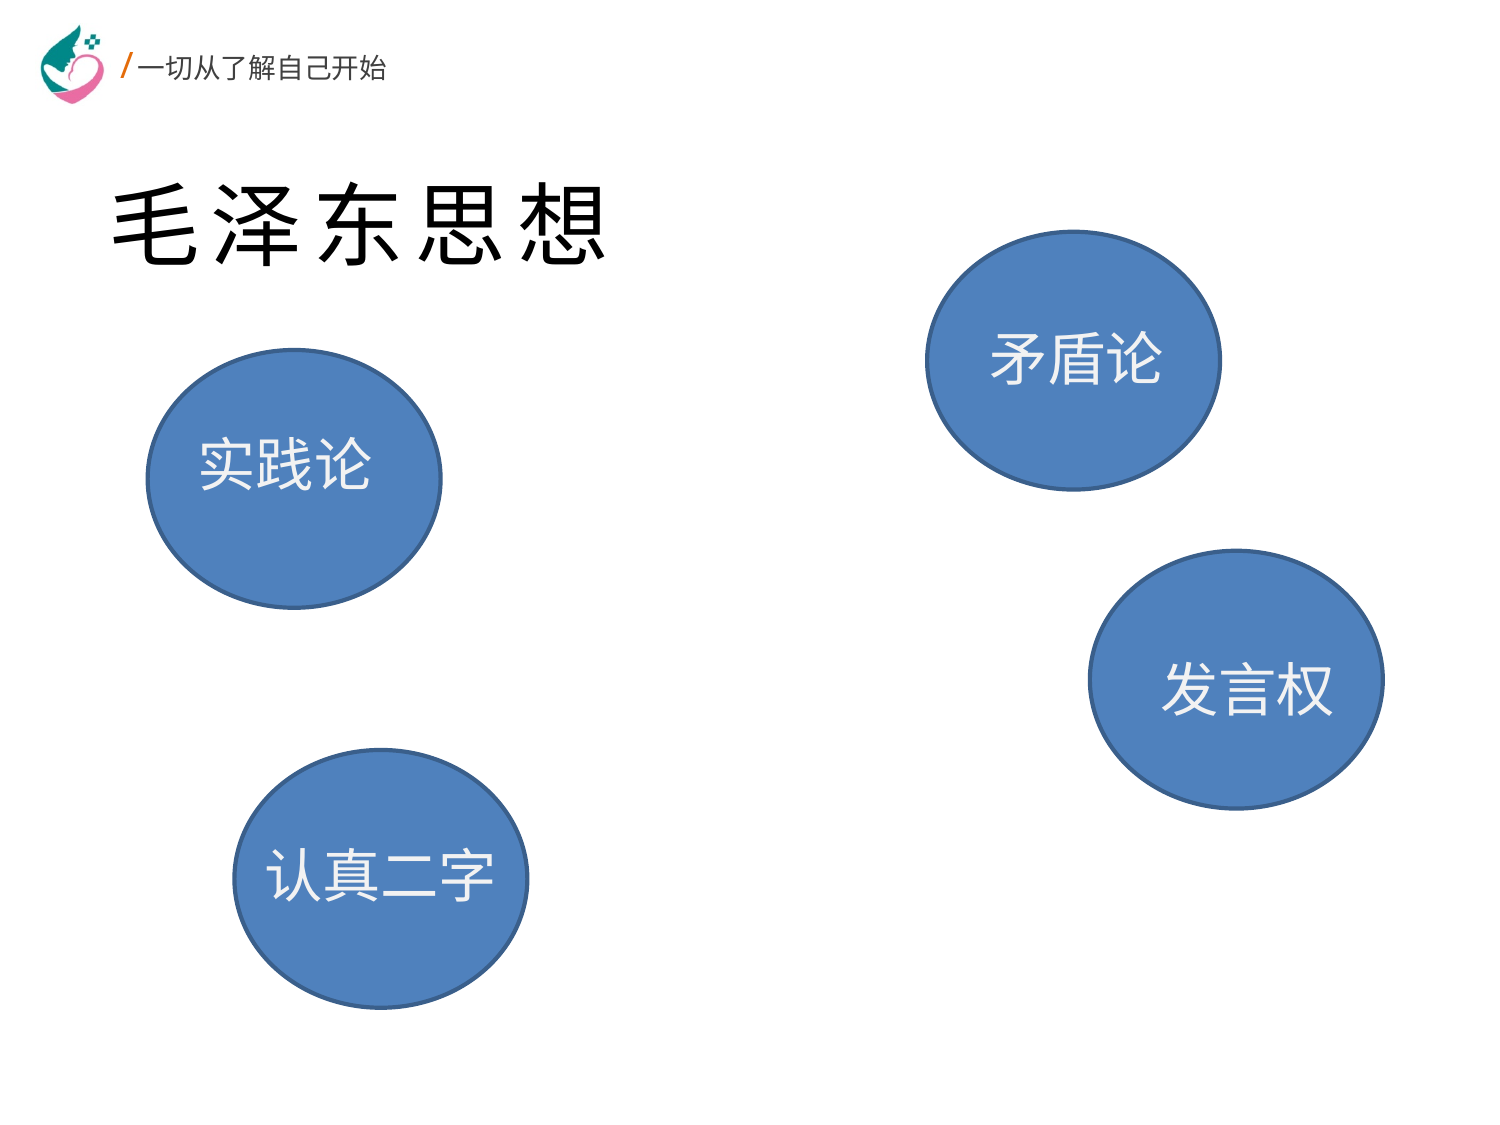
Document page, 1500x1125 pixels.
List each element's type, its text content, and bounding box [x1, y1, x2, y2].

text_box [925, 229, 1216, 492]
text_box 矛盾论 [974, 314, 1292, 400]
text_box [1093, 548, 1380, 645]
text_box [145, 347, 440, 610]
text_box [1087, 648, 1092, 711]
picture [35, 23, 111, 106]
text_box [1099, 730, 1374, 811]
text_box [232, 747, 530, 1010]
text_box 发言权 [1092, 645, 1427, 730]
title 毛泽东思想 [93, 128, 1430, 317]
text_box 实践论 [183, 420, 453, 506]
text_box 认真二字 [246, 832, 516, 917]
